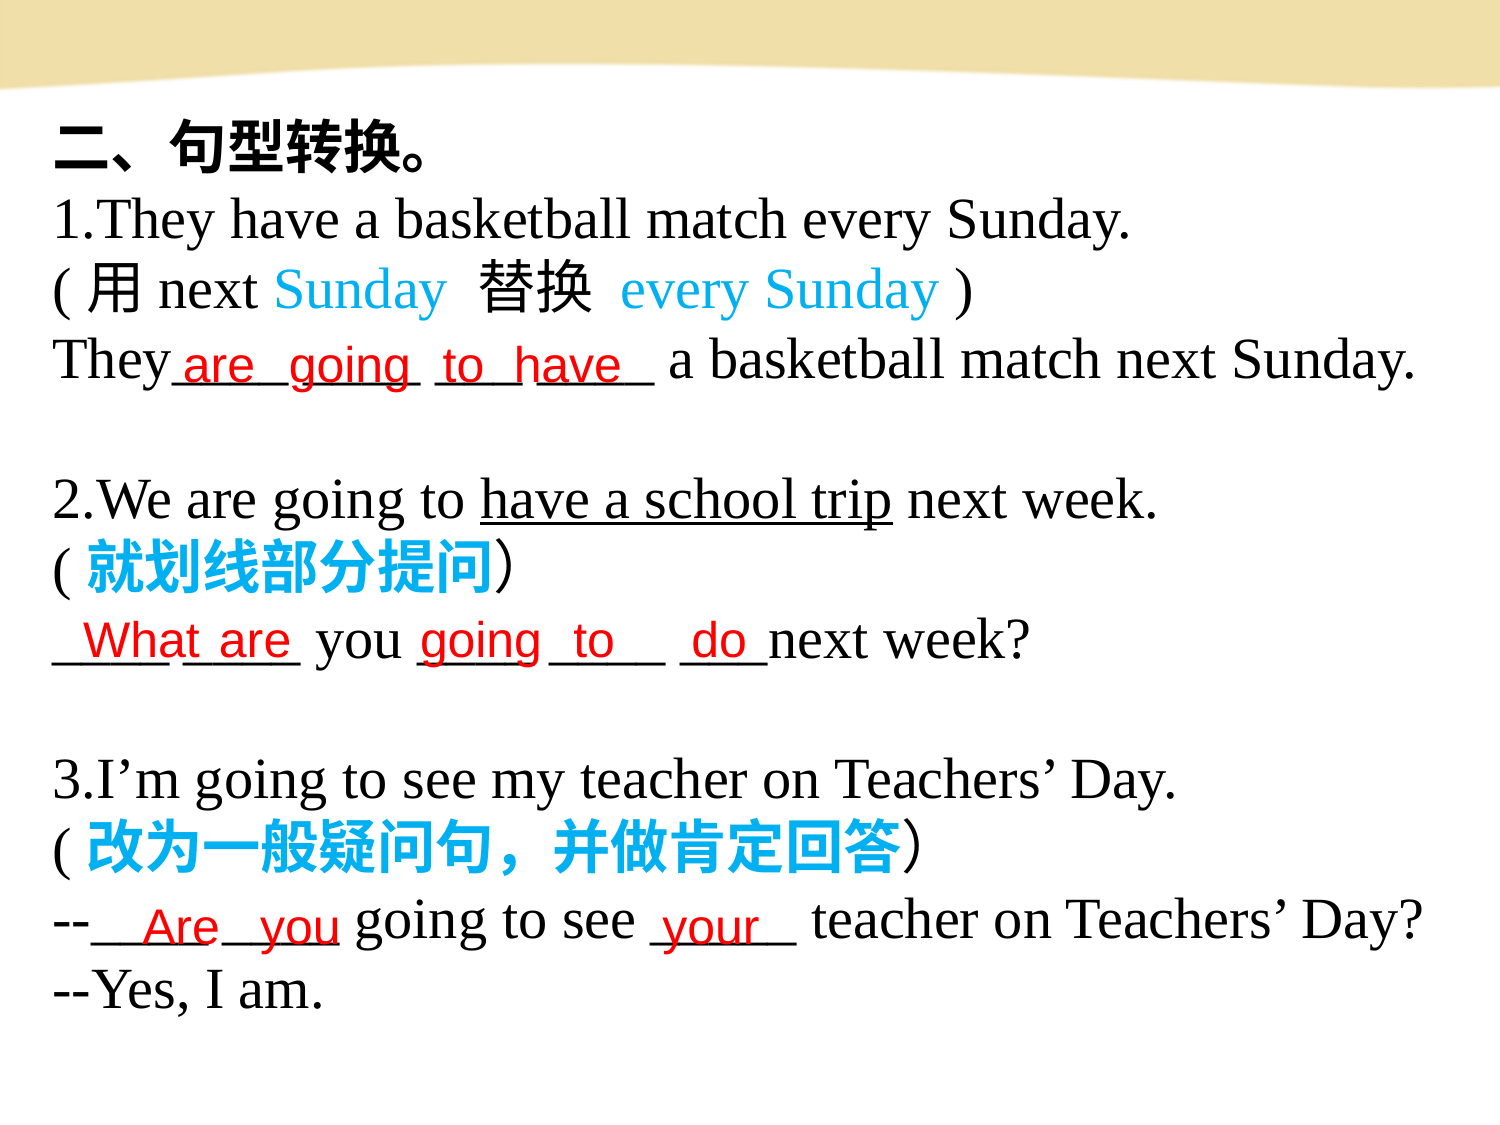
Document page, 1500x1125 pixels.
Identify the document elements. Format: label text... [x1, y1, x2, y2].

text_box [123, 727, 155, 788]
text_box going [274, 324, 428, 400]
text_box have [499, 324, 638, 400]
text_box Are [127, 887, 245, 963]
text_box to [428, 324, 499, 400]
title 二、句型转换。 1.They have a basketball match every Sunday. (用next Sunday 替换 every Sunday ) They____ ____ ___ ____ a basketball match next Sunday. 2.We are going to have a school trip next week. (就划线部分提问） ____ ____ you ____ ____ ___next week? 3.I’m going to see my teacher on Teachers’ Day. (改为一般疑问句，并做肯定回答） --____ ____ going to see _____ teacher on Teachers’ Day? --Yes, I am. [37, 37, 1500, 1125]
picture [0, 0, 1500, 1125]
text_box your [647, 887, 775, 963]
text_box What [68, 599, 204, 675]
text_box going [405, 599, 557, 675]
text_box are [204, 599, 307, 675]
text_box do [676, 599, 762, 675]
text_box you [245, 887, 376, 963]
text_box are [168, 324, 271, 400]
text_box to [558, 599, 630, 675]
